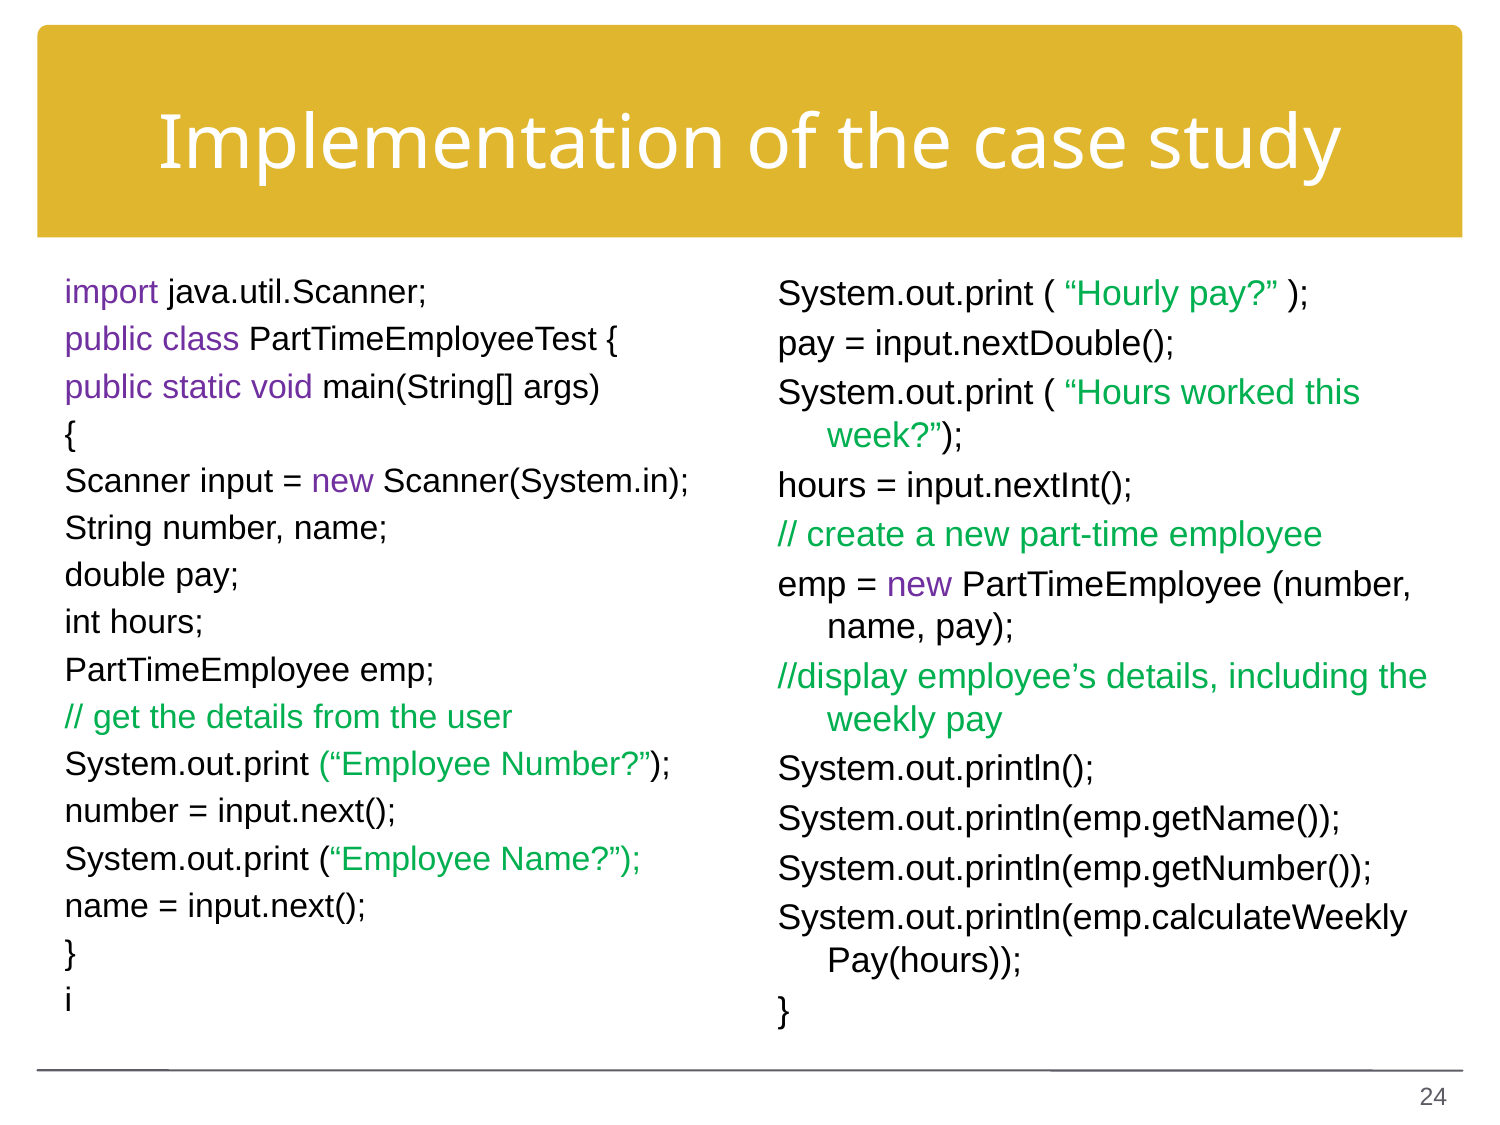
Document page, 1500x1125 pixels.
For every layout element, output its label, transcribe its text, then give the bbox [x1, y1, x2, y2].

list System.out.print ( “Hourly pay?” ); pay = input.nextDouble(); System.out.print ( “Hours worked this week?”); hours = input.nextInt(); // create a new part-time employee emp = new PartTimeEmployee (number, name, pay); //display employee’s details, including the weekly pay System.out.println(); System.out.println(emp.getName()); System.out.println(emp.getNumber()); System.out.println(emp.calculateWeeklyPay(hours)); } [762, 262, 1446, 1043]
title Implementation of the case study [49, 44, 1451, 233]
slide_number 24 [1112, 1069, 1463, 1123]
list import java.util.Scanner; public class PartTimeEmployeeTest { public static void main(String[] args) { Scanner input = new Scanner(System.in); String number, name; double pay; int hours; PartTimeEmployee emp; // get the details from the user System.out.print (“Employee Number?”); number = input.next(); System.out.print (“Employee Name?”); name = input.next(); } i [49, 262, 733, 1043]
